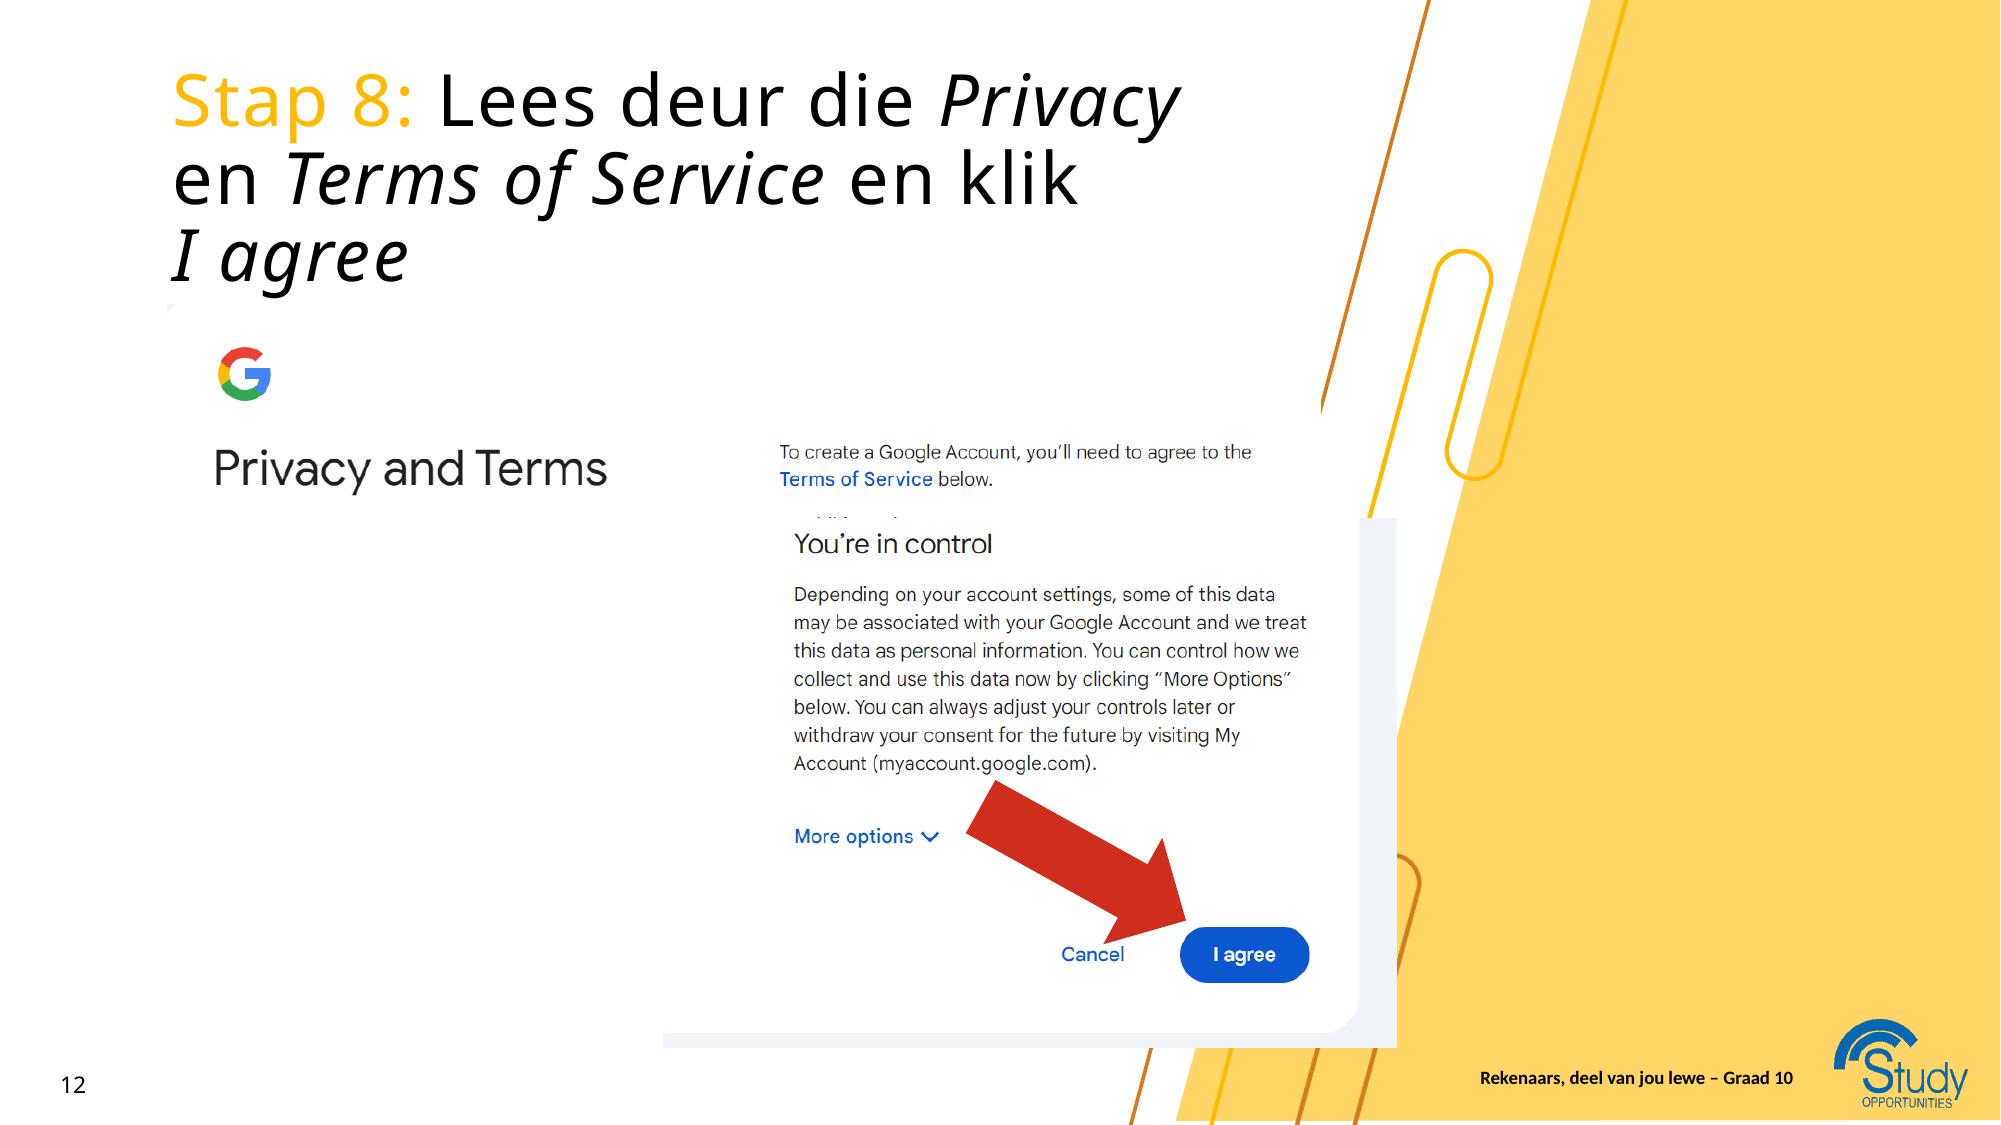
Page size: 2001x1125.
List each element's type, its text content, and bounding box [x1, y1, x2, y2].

picture [166, 0, 1398, 1122]
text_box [1208, 0, 1630, 1125]
text_box Stap 8: Lees deur die Privacy en Terms of Service en klik I agree [157, 54, 1172, 305]
text_box 12 [0, 1062, 102, 1123]
picture [1630, 0, 2000, 1122]
